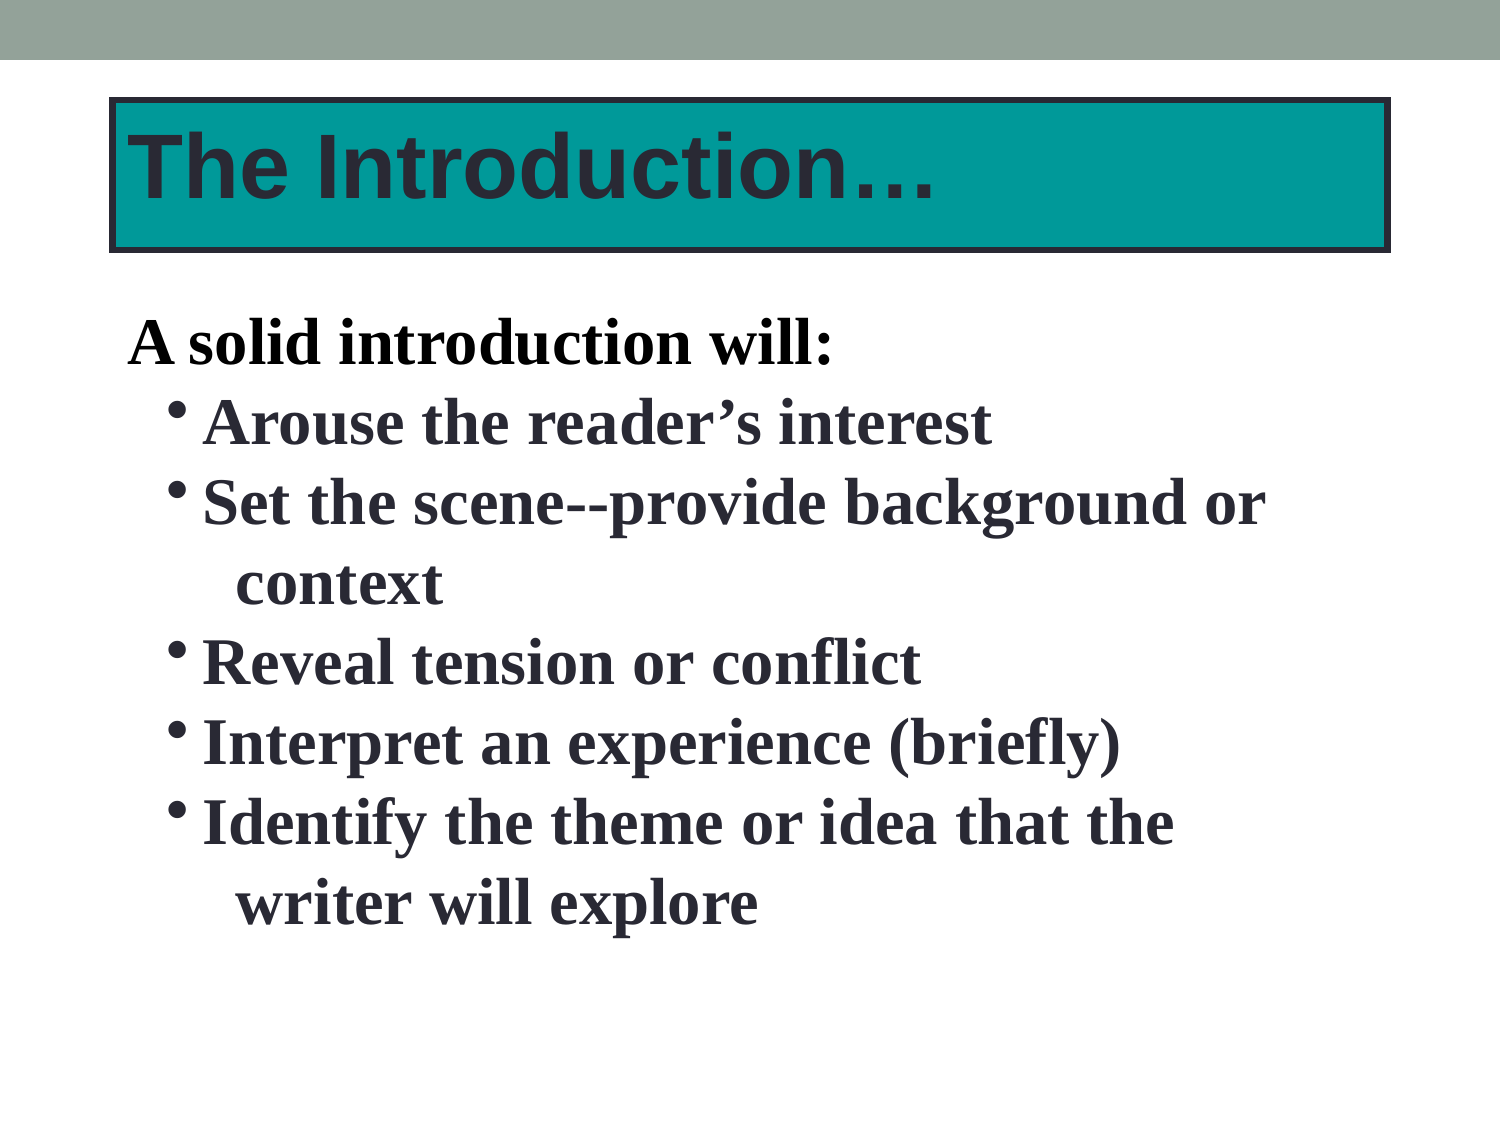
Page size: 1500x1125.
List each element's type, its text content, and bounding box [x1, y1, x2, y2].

text_box A solid introduction will: Arouse the reader’s interest Set the scene--provide background or context Reveal tension or conflict Interpret an experience (briefly) Identify the theme or idea that the writer will explore [112, 290, 1388, 1031]
text_box The Introduction… [112, 99, 1388, 250]
